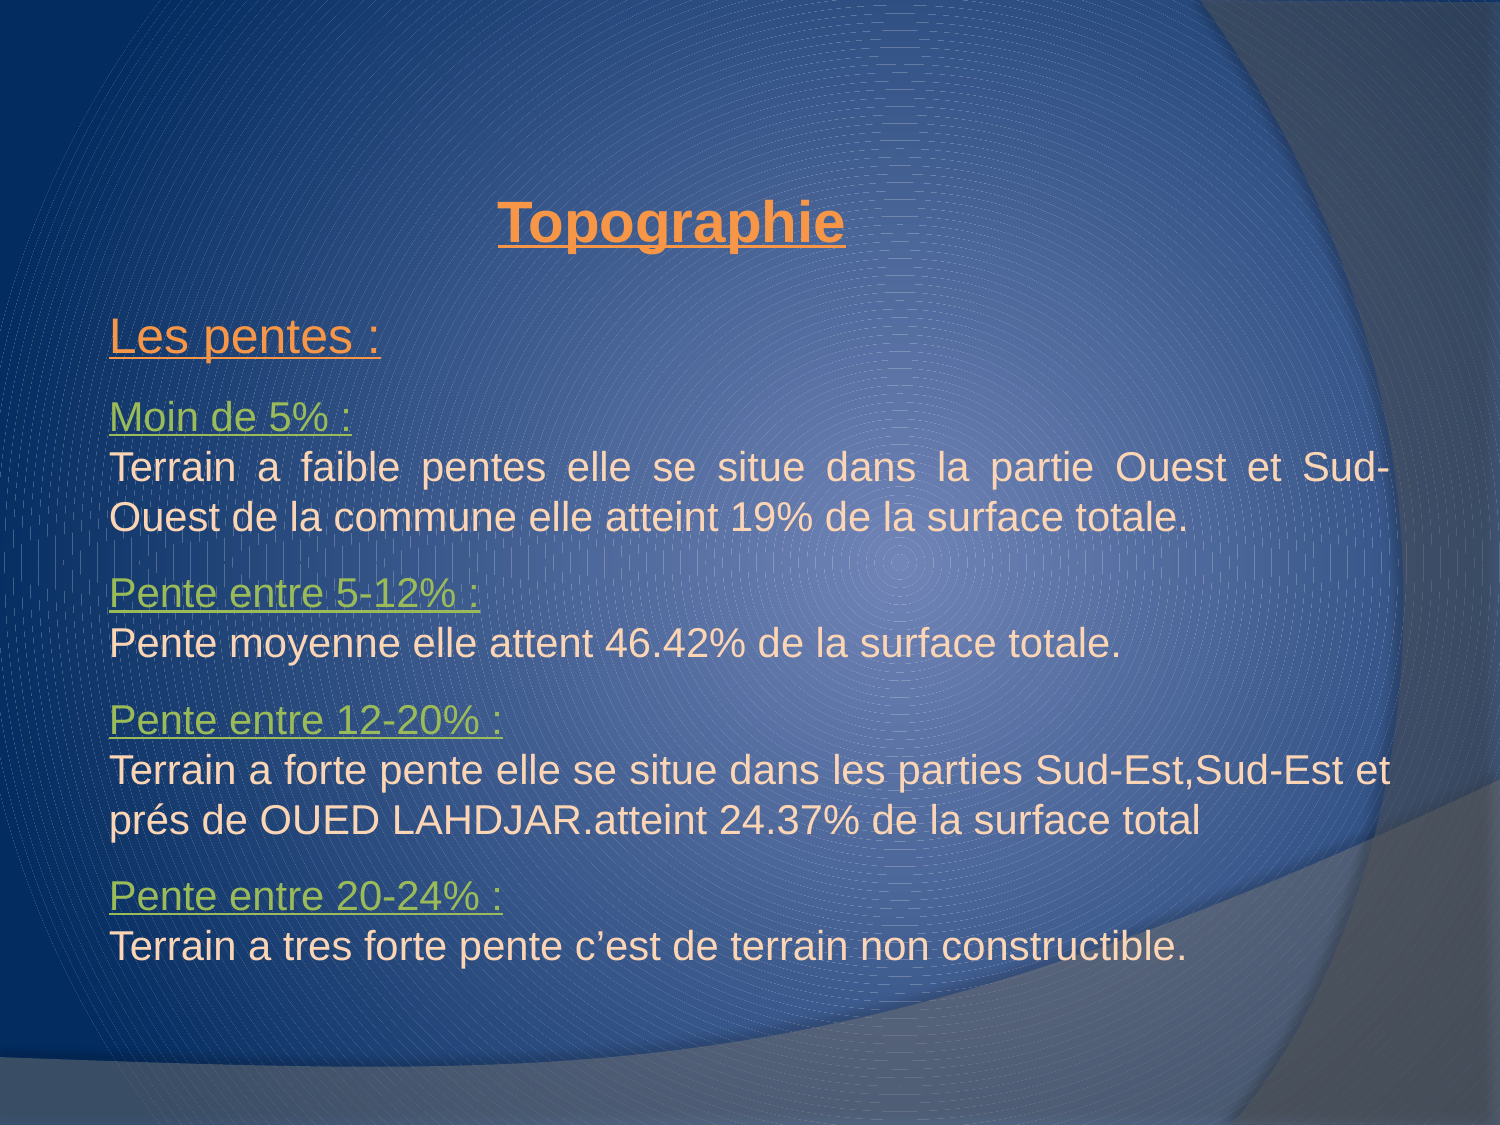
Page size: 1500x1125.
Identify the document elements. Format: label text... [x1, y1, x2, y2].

text_box Les pentes : Moin de 5% : Terrain a faible pentes elle se situe dans la partie Ouest et Sud-Ouest de la commune elle atteint 19% de la surface totale. Pente entre 5-12% : Pente moyenne elle attent 46.42% de la surface totale. Pente entre 12-20% : Terrain a forte pente elle se situe dans les parties Sud-Est,Sud-Est et prés de OUED LAHDJAR.atteint 24.37% de la surface total Pente entre 20-24% : Terrain a tres forte pente c’est de terrain non constructible. [93, 296, 1407, 977]
text_box Topographie [482, 176, 862, 262]
